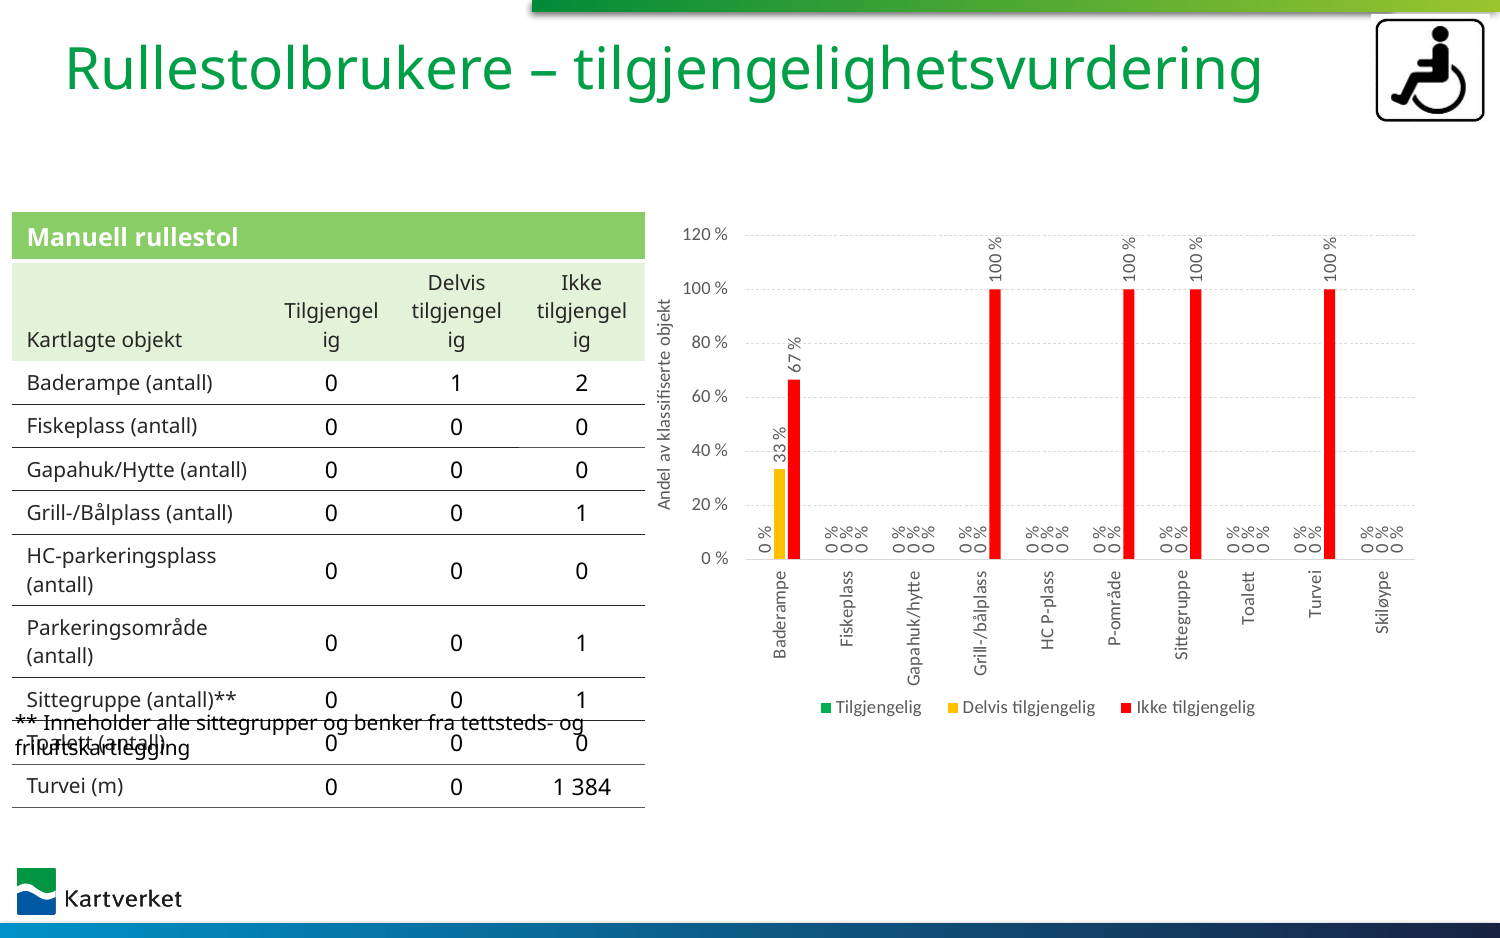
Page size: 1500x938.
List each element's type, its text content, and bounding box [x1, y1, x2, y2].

table_cell HC-parkeringsplass (antall) [12, 535, 269, 605]
table_cell 1 [519, 606, 638, 677]
picture [643, 218, 1426, 728]
table_cell 0 [269, 606, 394, 677]
table_cell Gapahuk/Hytte (antall) [12, 448, 269, 490]
table_cell 0 [269, 768, 394, 807]
table_cell 0 [394, 491, 519, 534]
table_cell Grill-/Bålplass (antall) [12, 491, 269, 534]
table_cell Sittegruppe (antall)** [12, 678, 269, 702]
table_cell Delvis tilgjengelig [394, 263, 519, 361]
table_cell 0 [394, 535, 519, 605]
table_cell 0 [394, 448, 519, 490]
table_header Manuell rullestol [12, 212, 645, 259]
table_cell 1 [394, 361, 519, 404]
table_cell Fiskeplass (antall) [12, 405, 269, 447]
table_cell 0 [269, 535, 394, 605]
table_cell 0 [519, 448, 638, 490]
table_cell 0 [269, 361, 394, 404]
table_cell 0 [269, 491, 394, 534]
table_cell 0 [269, 678, 394, 702]
table_cell Baderampe (antall) [12, 361, 269, 404]
picture [1371, 13, 1491, 127]
table_cell 0 [269, 405, 394, 447]
table_cell 1 [519, 491, 638, 534]
table_cell 1 [519, 678, 638, 702]
table_cell 1 384 [519, 768, 645, 807]
table_cell Turvei (m) [12, 768, 269, 807]
text_box ** Inneholder alle sittegrupper og benker fra tettsteds- og friluftskartlegging [0, 702, 745, 768]
table_cell Tilgjengelig [269, 263, 394, 361]
table_cell 0 [394, 678, 519, 702]
table_cell 0 [269, 448, 394, 490]
table_cell 0 [394, 606, 519, 677]
table_cell Kartlagte objekt [12, 263, 269, 361]
table_cell Parkeringsområde (antall) [12, 606, 269, 677]
table_cell 0 [394, 768, 519, 807]
table_cell 2 [519, 361, 638, 404]
table_cell 0 [519, 405, 638, 447]
text_box Rullestolbrukere – tilgjengelighetsvurdering [49, 12, 1372, 109]
table_cell 0 [394, 405, 519, 447]
table_cell 0 [519, 535, 638, 605]
table_cell Ikke tilgjengelig [519, 263, 638, 361]
